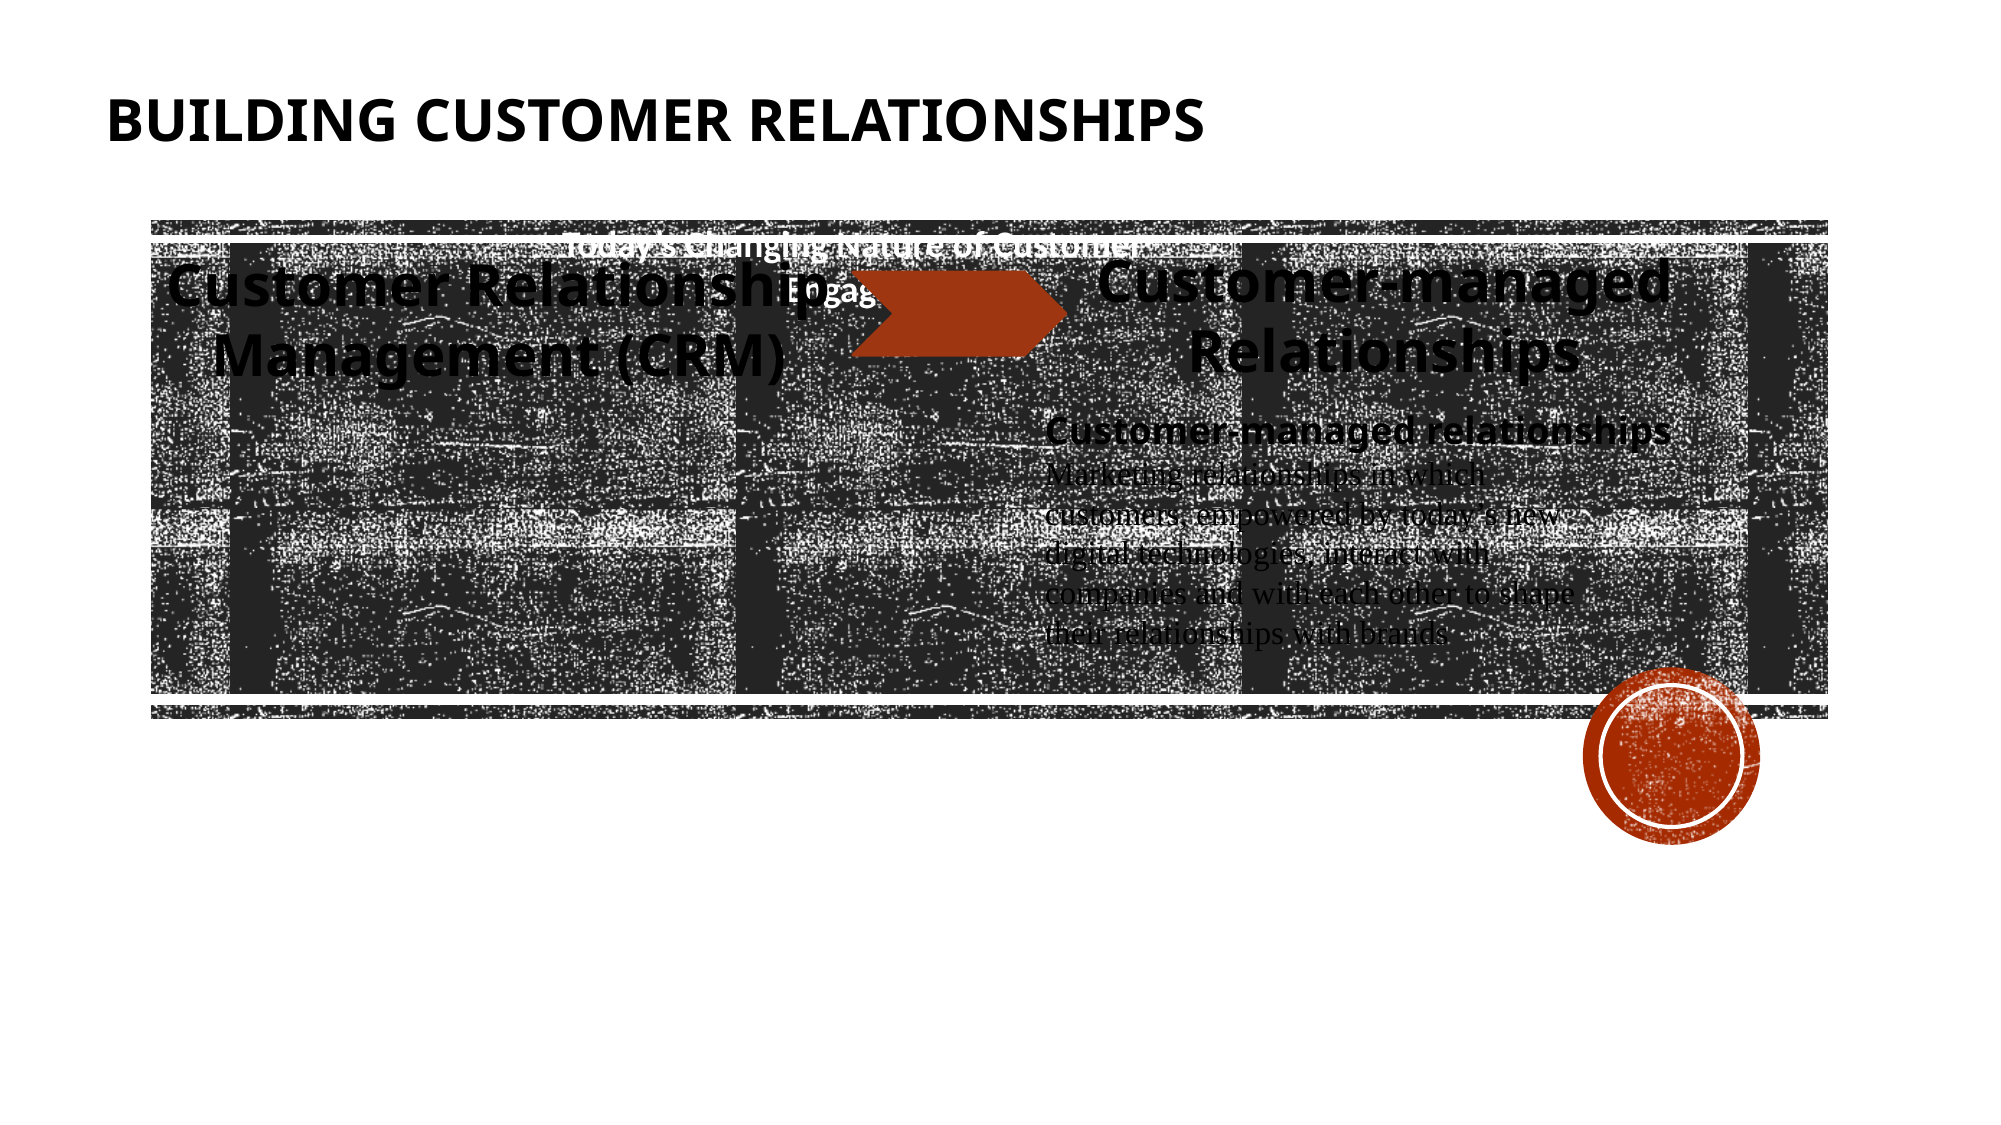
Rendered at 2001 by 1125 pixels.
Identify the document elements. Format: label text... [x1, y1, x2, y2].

text_box [182, 230, 446, 236]
text_box [1259, 230, 1660, 236]
title Building Customer Relationships [90, 66, 1538, 183]
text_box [144, 237, 1740, 398]
text_box [182, 398, 1660, 436]
text_box Customer-managed relationships Marketing relationships in which customers, empowered by today’s new digital technologies, interact with companies and with each other to shape their relationships with brands [1030, 399, 2000, 659]
text_box Today’s Changing Nature of Customer Engagement [446, 212, 1259, 236]
